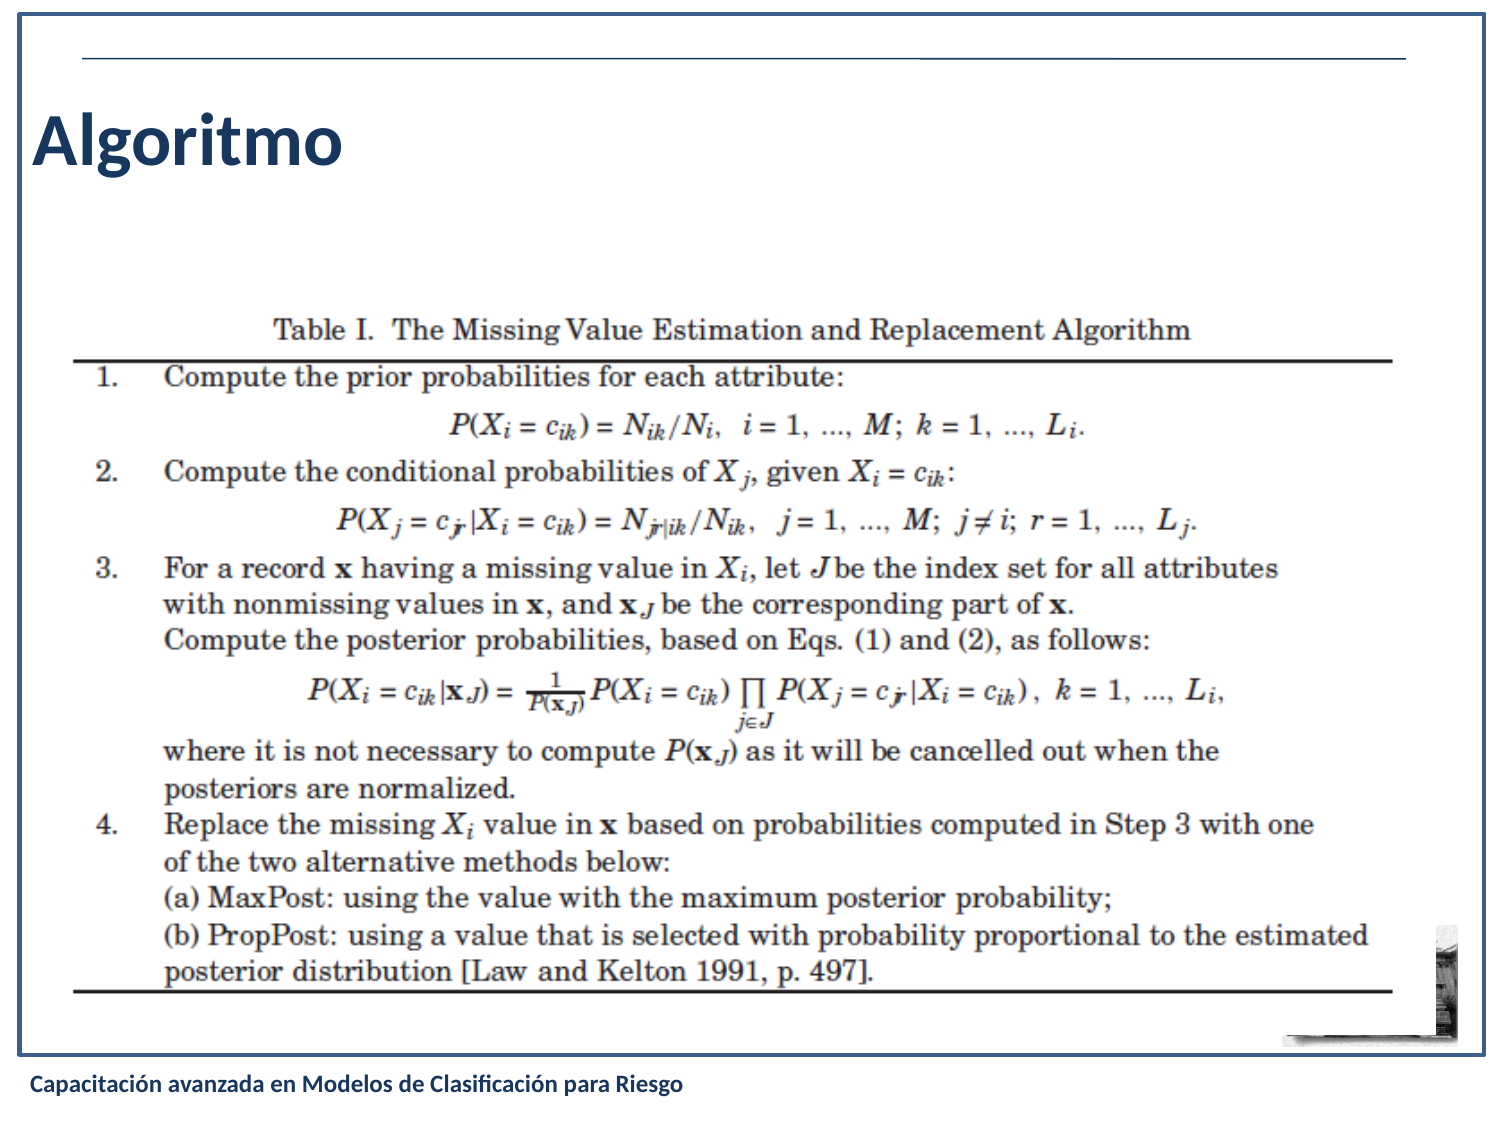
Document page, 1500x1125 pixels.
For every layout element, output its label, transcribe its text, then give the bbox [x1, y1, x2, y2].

title Algoritmo [17, 66, 1483, 205]
picture [26, 290, 1458, 1047]
